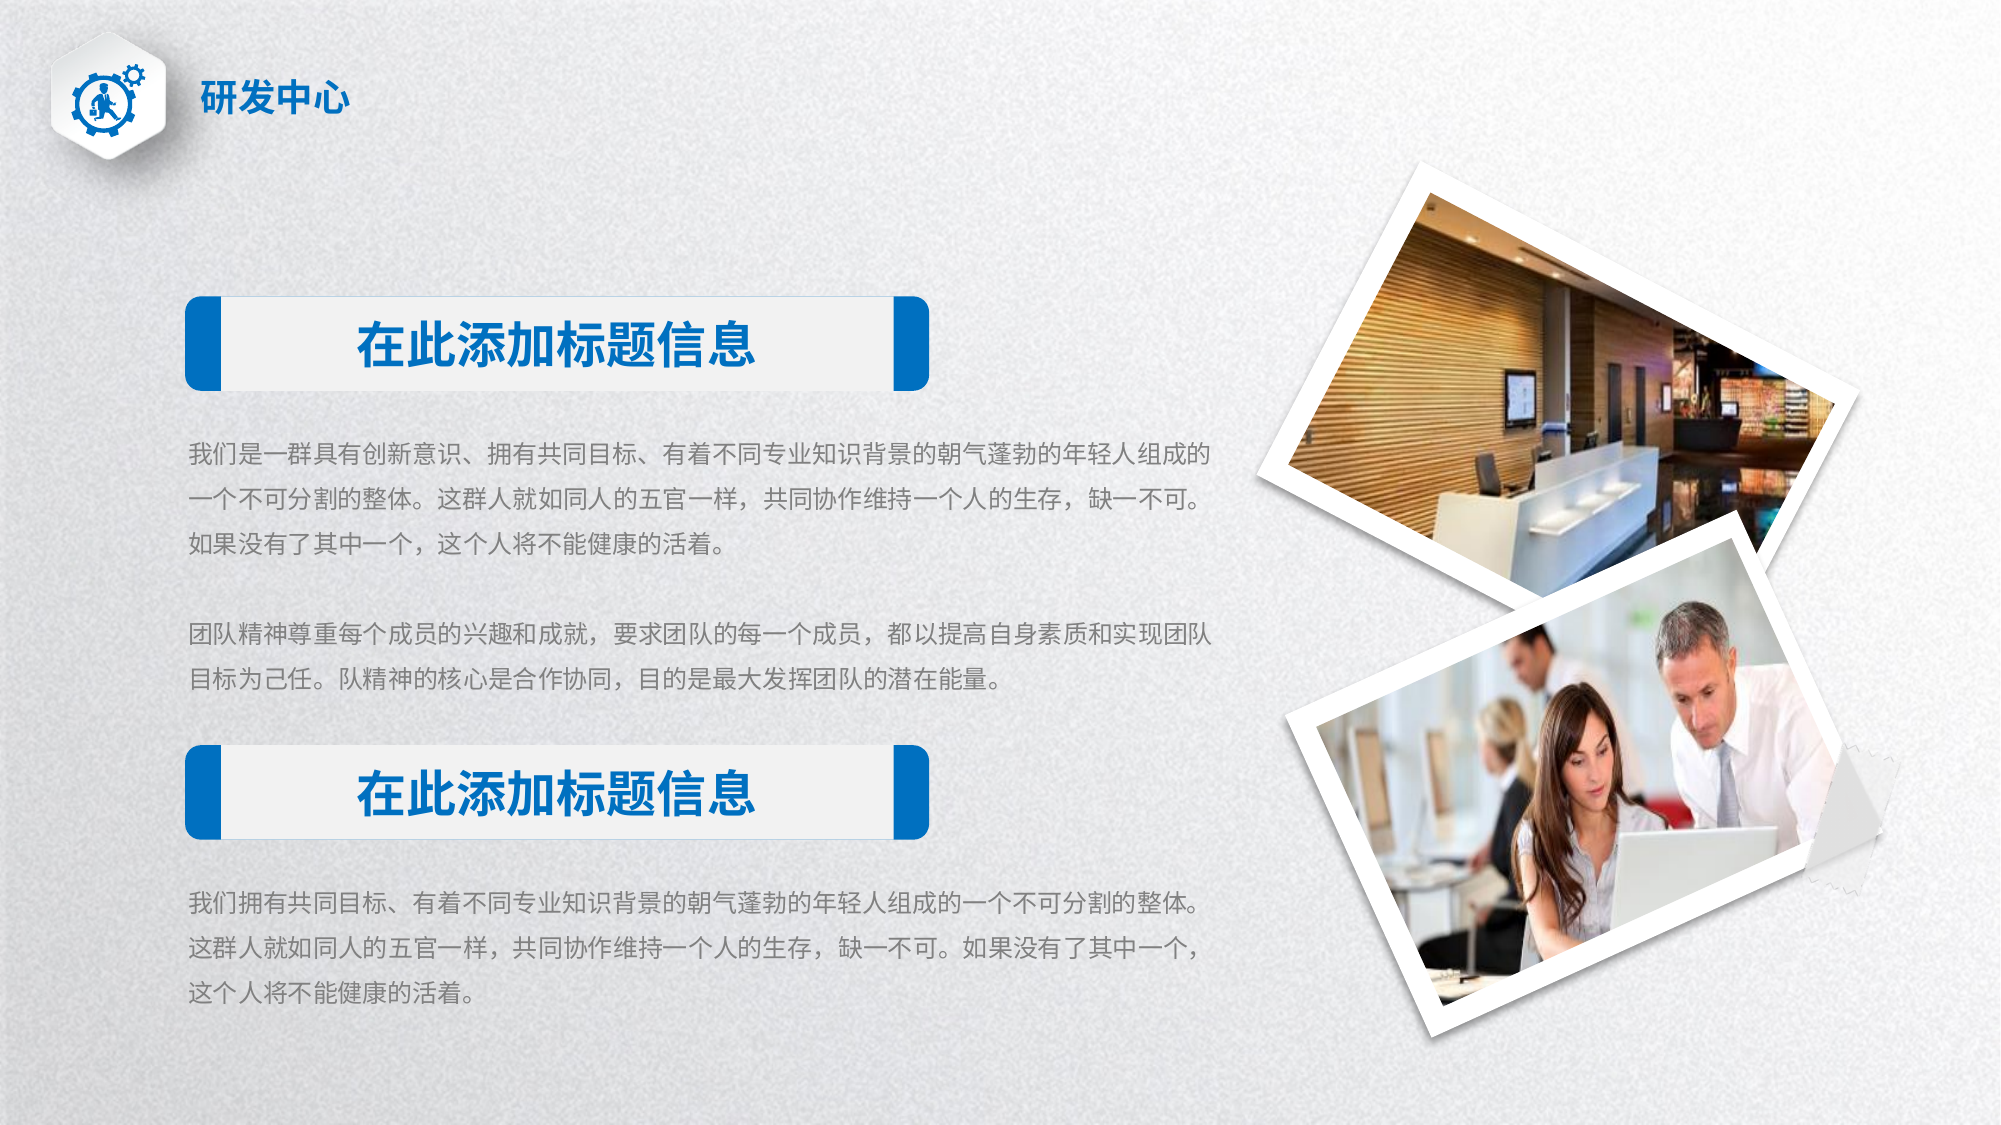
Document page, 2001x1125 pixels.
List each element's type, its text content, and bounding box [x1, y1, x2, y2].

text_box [1309, 255, 1807, 610]
picture [0, 0, 2001, 1125]
text_box 我们是一群具有创新意识、拥有共同目标、有着不同专业知识背景的朝气蓬勃的年轻人组成的一个不可分割的整体。这群人就如同人的五官一样，共同协作维持一个人的生存，缺一不可。如果没有了其中一个，这个人将不能健康的活着。 团队精神尊重每个成员的兴趣和成就，要求团队的每一个成员，都以提高自身素质和实现团队目标为己任。队精神的核心是合作协同，目的是最大发挥团队的潜在能量。 [173, 416, 1237, 701]
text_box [1335, 596, 1922, 952]
text_box 我们拥有共同目标、有着不同专业知识背景的朝气蓬勃的年轻人组成的一个不可分割的整体。这群人就如同人的五官一样，共同协作维持一个人的生存，缺一不可。如果没有了其中一个，这个人将不能健康的活着。 [173, 865, 1237, 1015]
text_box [184, 296, 930, 392]
text_box 研发中心 [191, 66, 366, 127]
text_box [184, 744, 930, 840]
